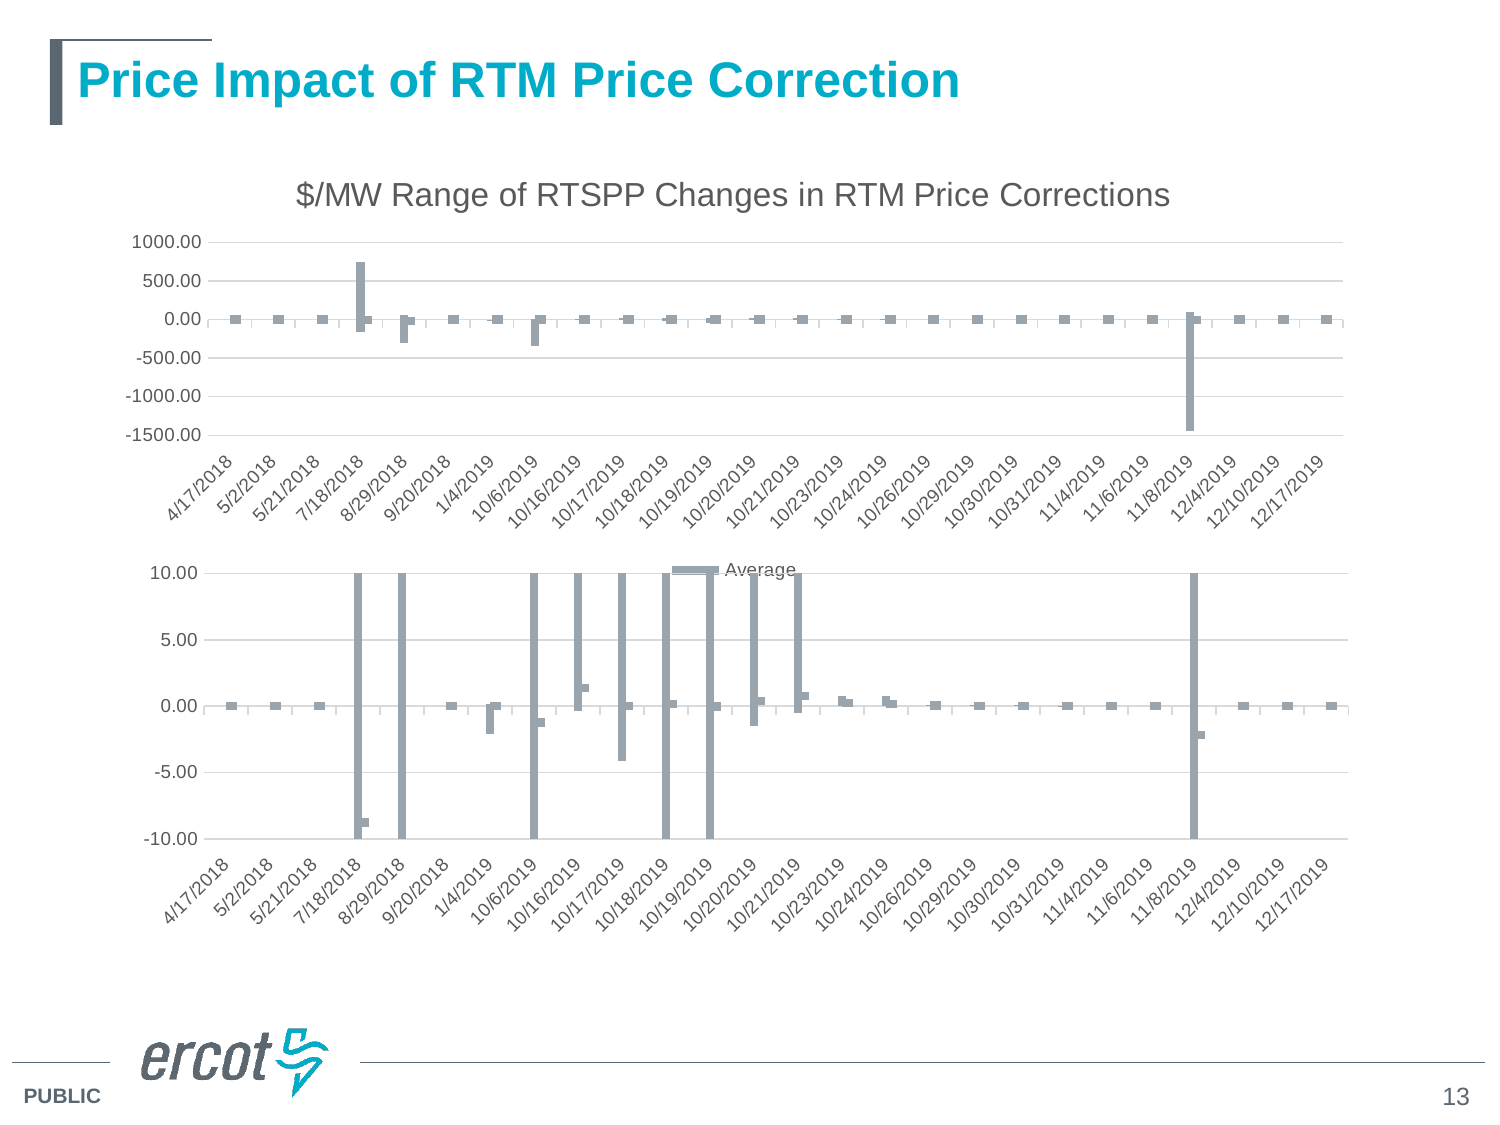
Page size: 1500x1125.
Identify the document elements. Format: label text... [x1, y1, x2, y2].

picture [137, 1024, 332, 1100]
chart [99, 149, 1369, 958]
title Price Impact of RTM Price Correction [62, 39, 1450, 228]
